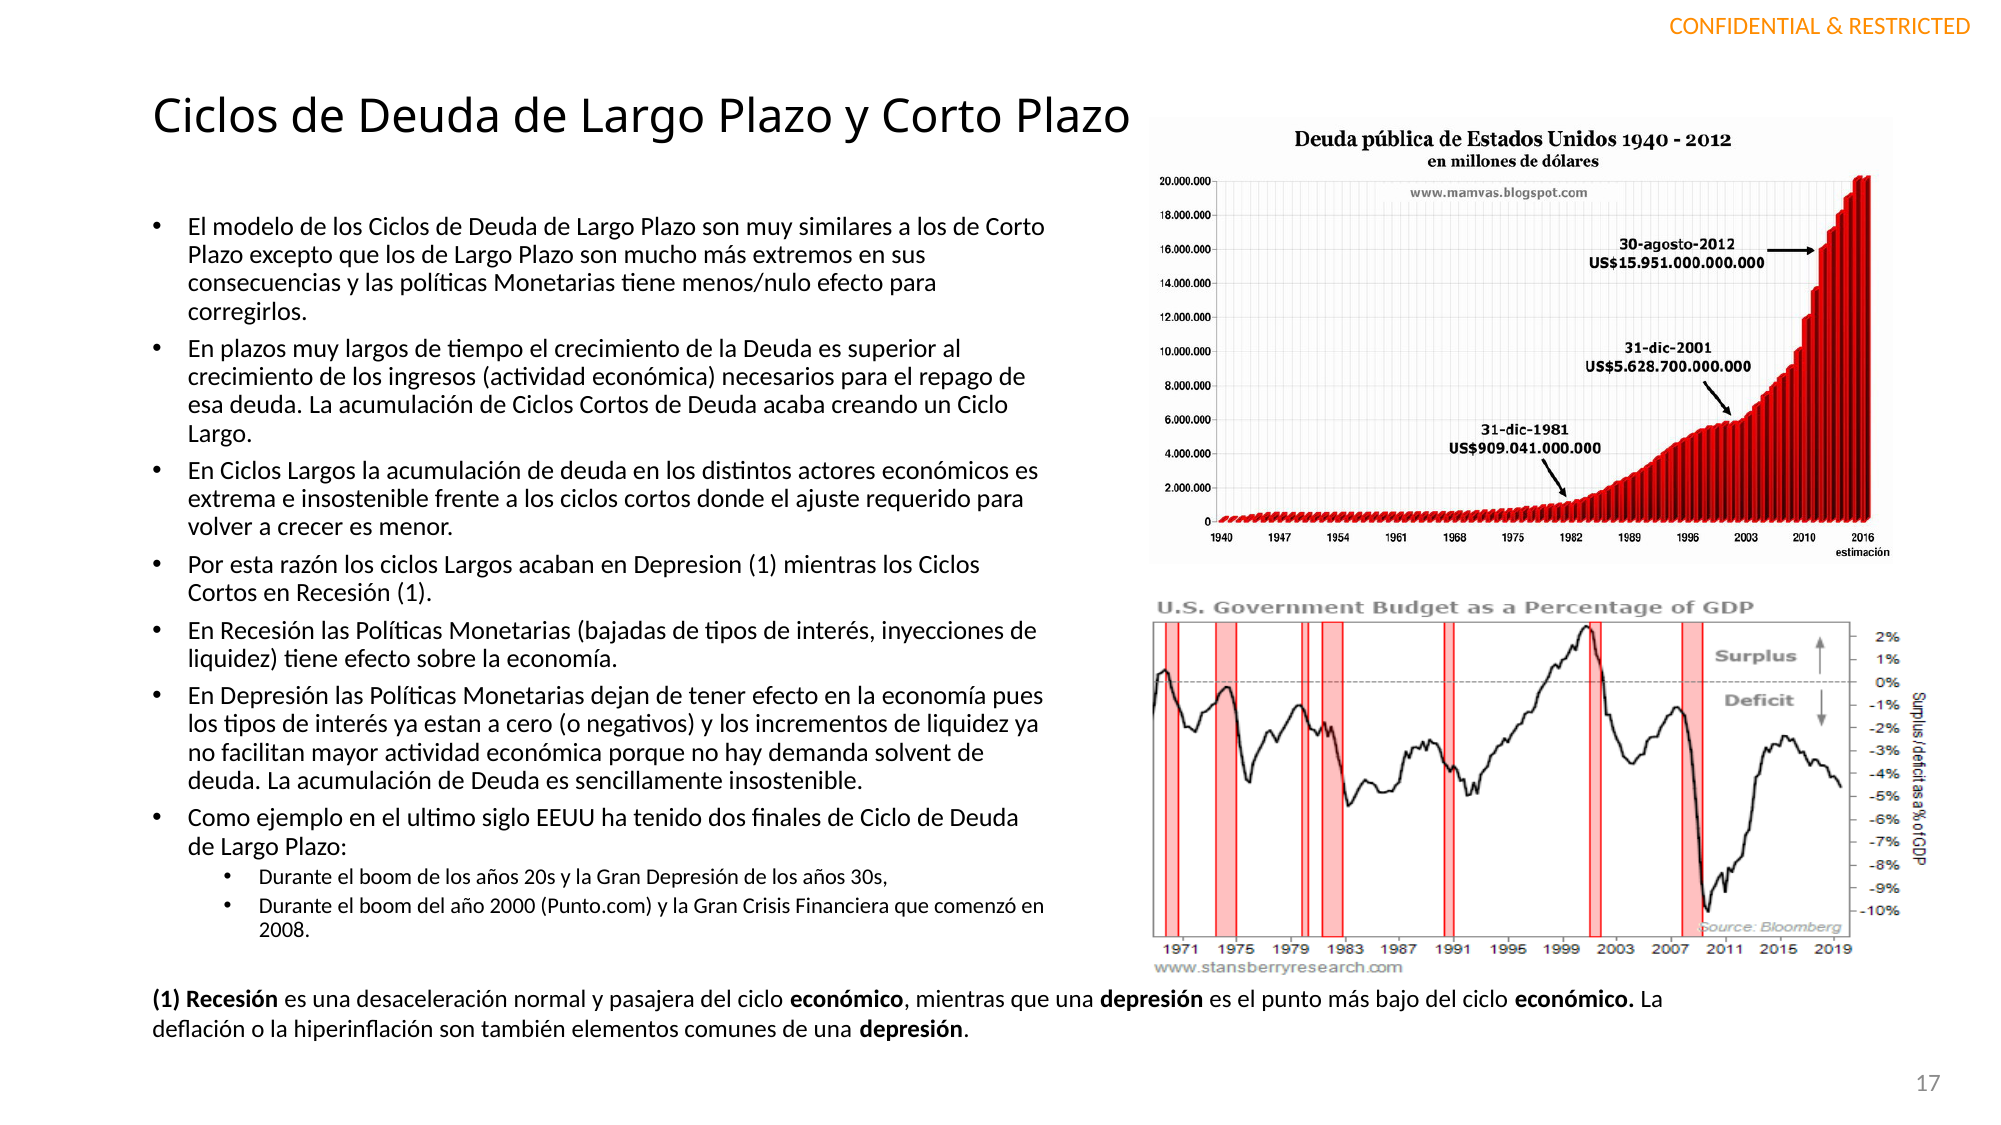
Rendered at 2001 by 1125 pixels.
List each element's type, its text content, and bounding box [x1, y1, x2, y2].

title Ciclos de Deuda de Largo Plazo y Corto Plazo [137, 59, 1156, 175]
picture [1131, 596, 1929, 976]
list El modelo de los Ciclos de Deuda de Largo Plazo son muy similares a los de Corto Plazo excepto que los de Largo Plazo son mucho más extremos en sus consecuencias y las políticas Monetarias tiene menos/nulo efecto para corregirlos. En plazos muy largos de tiempo el crecimiento de la Deuda es superior al crecimiento de los ingresos (actividad económica) necesarios para el repago de esa deuda. La acumulación de Ciclos Cortos de Deuda acaba creando un Ciclo Largo. En Ciclos Largos la acumulación de deuda en los distintos actores económicos es extrema e insostenible frente a los ciclos cortos donde el ajuste requerido para volver a crecer es menor. Por esta razón los ciclos Largos acaban en Depresion (1) mientras los Ciclos Cortos en Recesión (1). En Recesión las Políticas Monetarias (bajadas de tipos de interés, inyecciones de liquidez) tiene efecto sobre la economía. En Depresión las Políticas Monetarias dejan de tener efecto en la economía pues los tipos de interés ya estan a cero (o negativos) y los incrementos de liquidez ya no facilitan mayor actividad económica porque no hay demanda solvent de deuda. La acumulación de Deuda es sencillamente insostenible. Como ejemplo en el ultimo siglo EEUU ha tenido dos finales de Ciclo de Deuda de Largo Plazo: Durante el boom de los años 20s y la Gran Depresión de los años 30s, Durante el boom del año 2000 (Punto.com) y la Gran Crisis Financiera que comenzó en 2008. [137, 205, 1067, 952]
picture [1149, 117, 1893, 564]
footer 17 [1892, 1051, 1965, 1111]
text_box (1) Recesión es una desaceleración normal y pasajera del ciclo económico, mientras que una depresión es el punto más bajo del ciclo económico. La deflación o la hiperinflación son también elementos comunes de una depresión. [137, 975, 1742, 1050]
